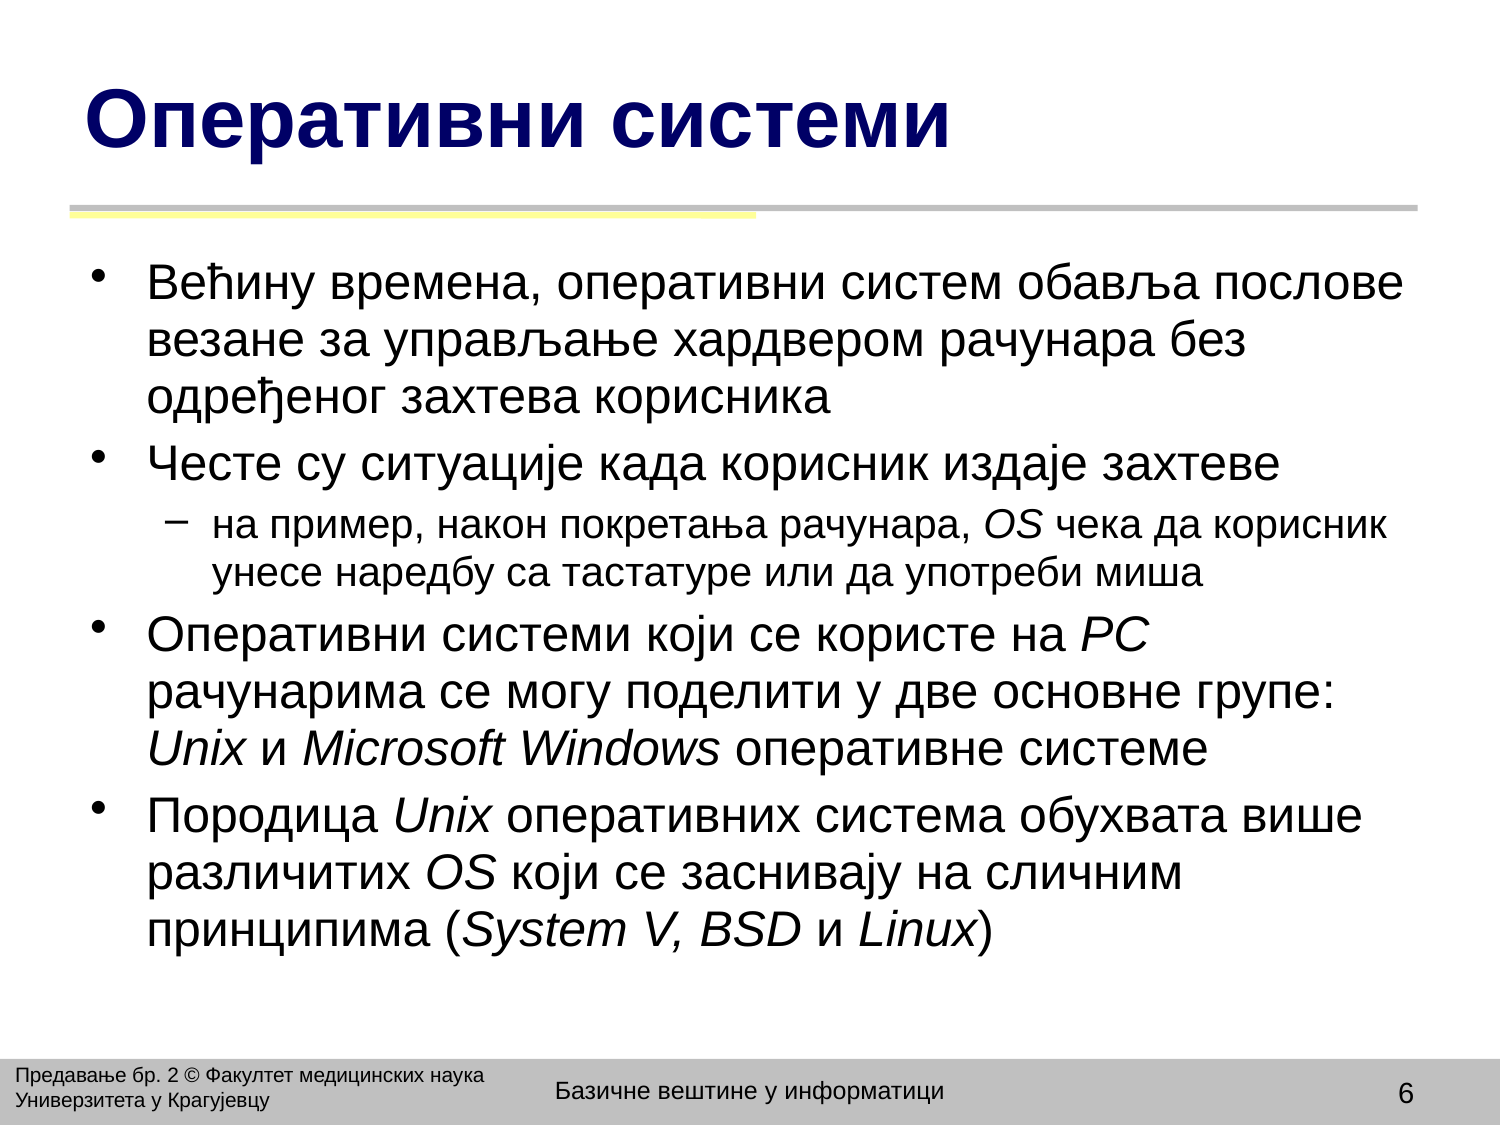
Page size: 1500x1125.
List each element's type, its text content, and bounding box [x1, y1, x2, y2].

slide_number Предавање бр. 2 © Факултет медицинских наука Универзитета у Крагујевцу [0, 1053, 607, 1108]
slide_number 6 [1079, 1066, 1430, 1125]
footer Базичне вештине у информатици [512, 1066, 988, 1125]
title Оперативни системи [69, 19, 1426, 208]
list Већину времена, оперативни систем обавља послове везане за управљање хардвером рачунара без одређеног захтева корисника Честе су ситуације када корисник издаје захтеве на пример, након покретања рачунара, OS чека да корисник унесе наредбу са тастатуре или да употреби миша Оперативни системи који се користе на PC рачунарима се могу поделити у две основне групе: Unix и Microsoft Windows оперативне системе Породица Unix оперативних система обухвата више различитих OS који се заснивају на сличним принципима (System V, BSD и Linux) [74, 246, 1426, 1023]
